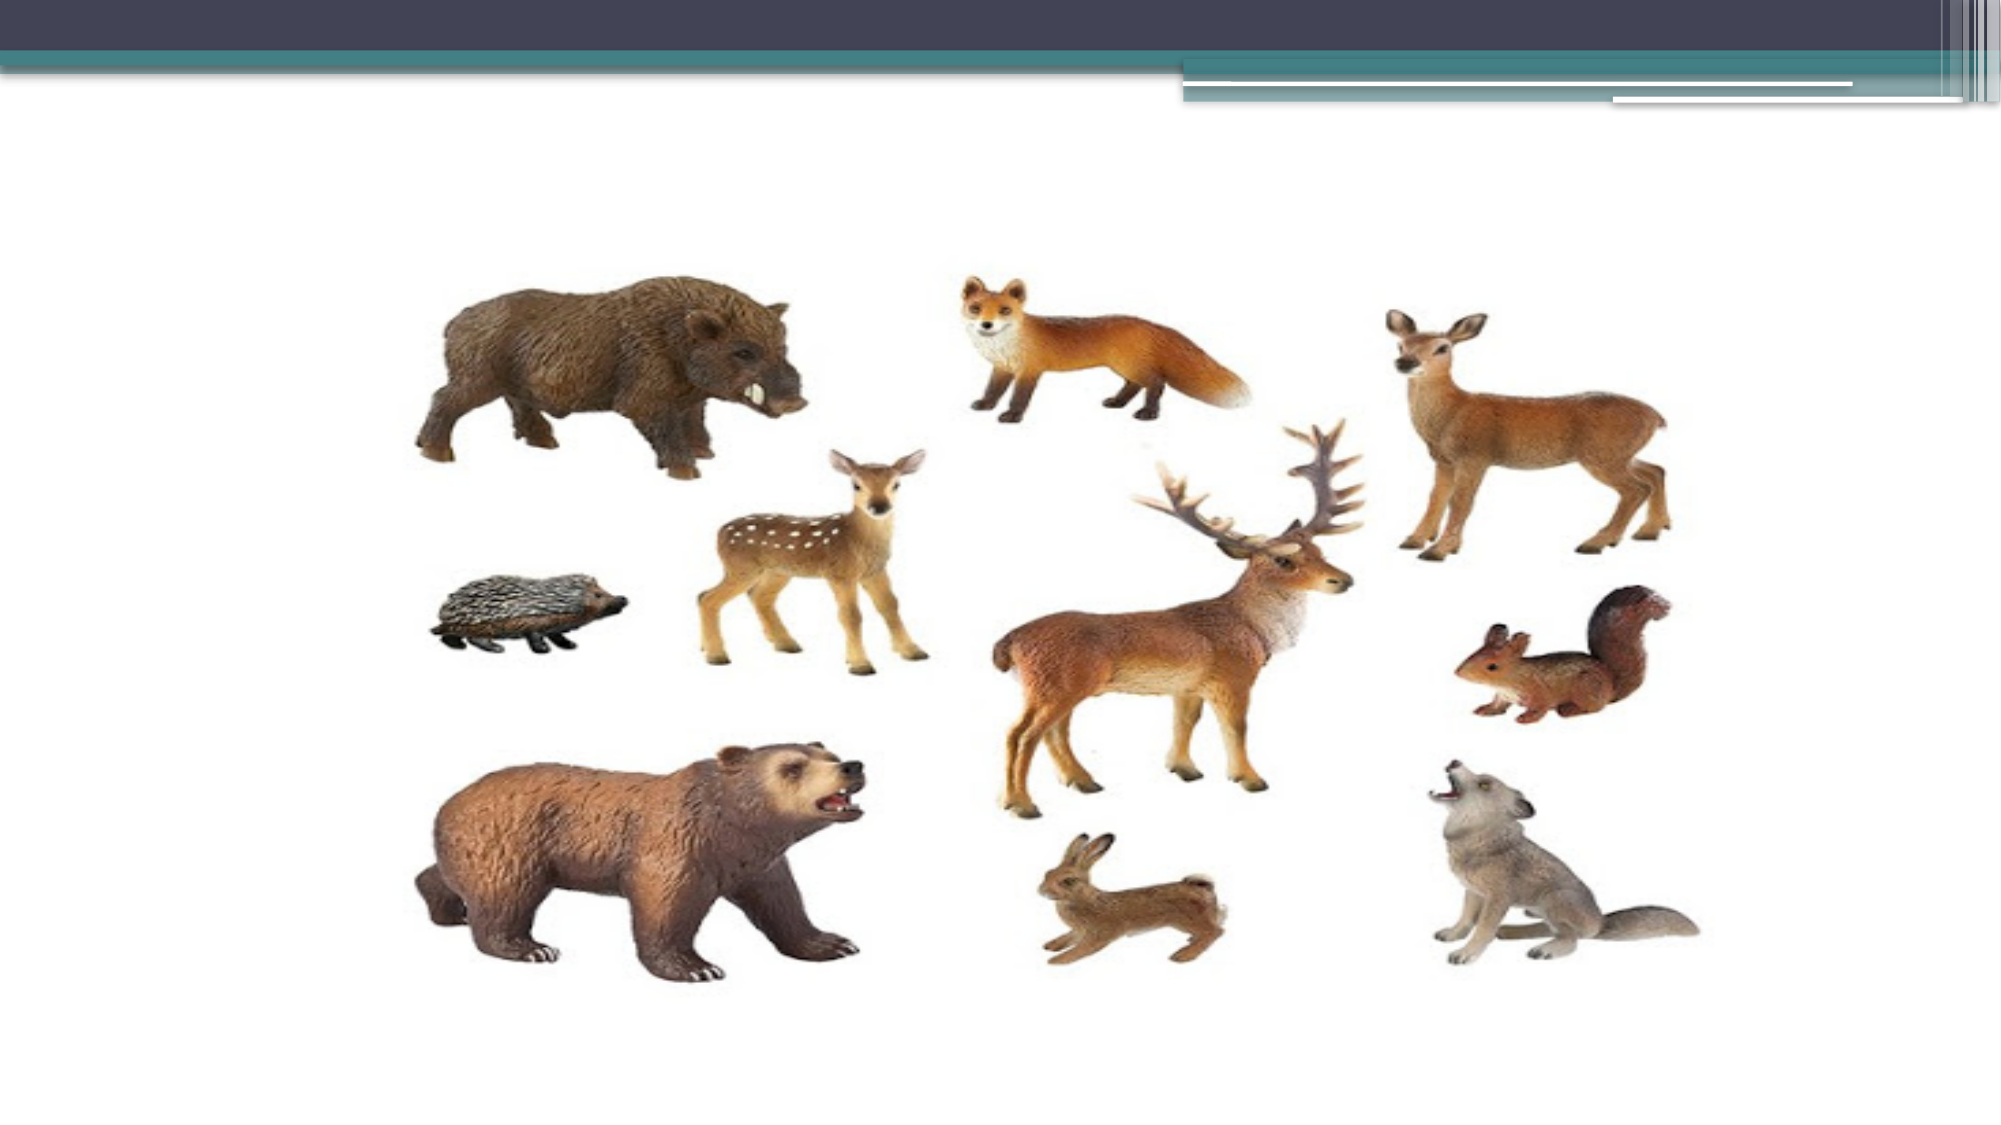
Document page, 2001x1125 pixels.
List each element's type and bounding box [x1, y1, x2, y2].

list [361, 240, 1758, 1020]
